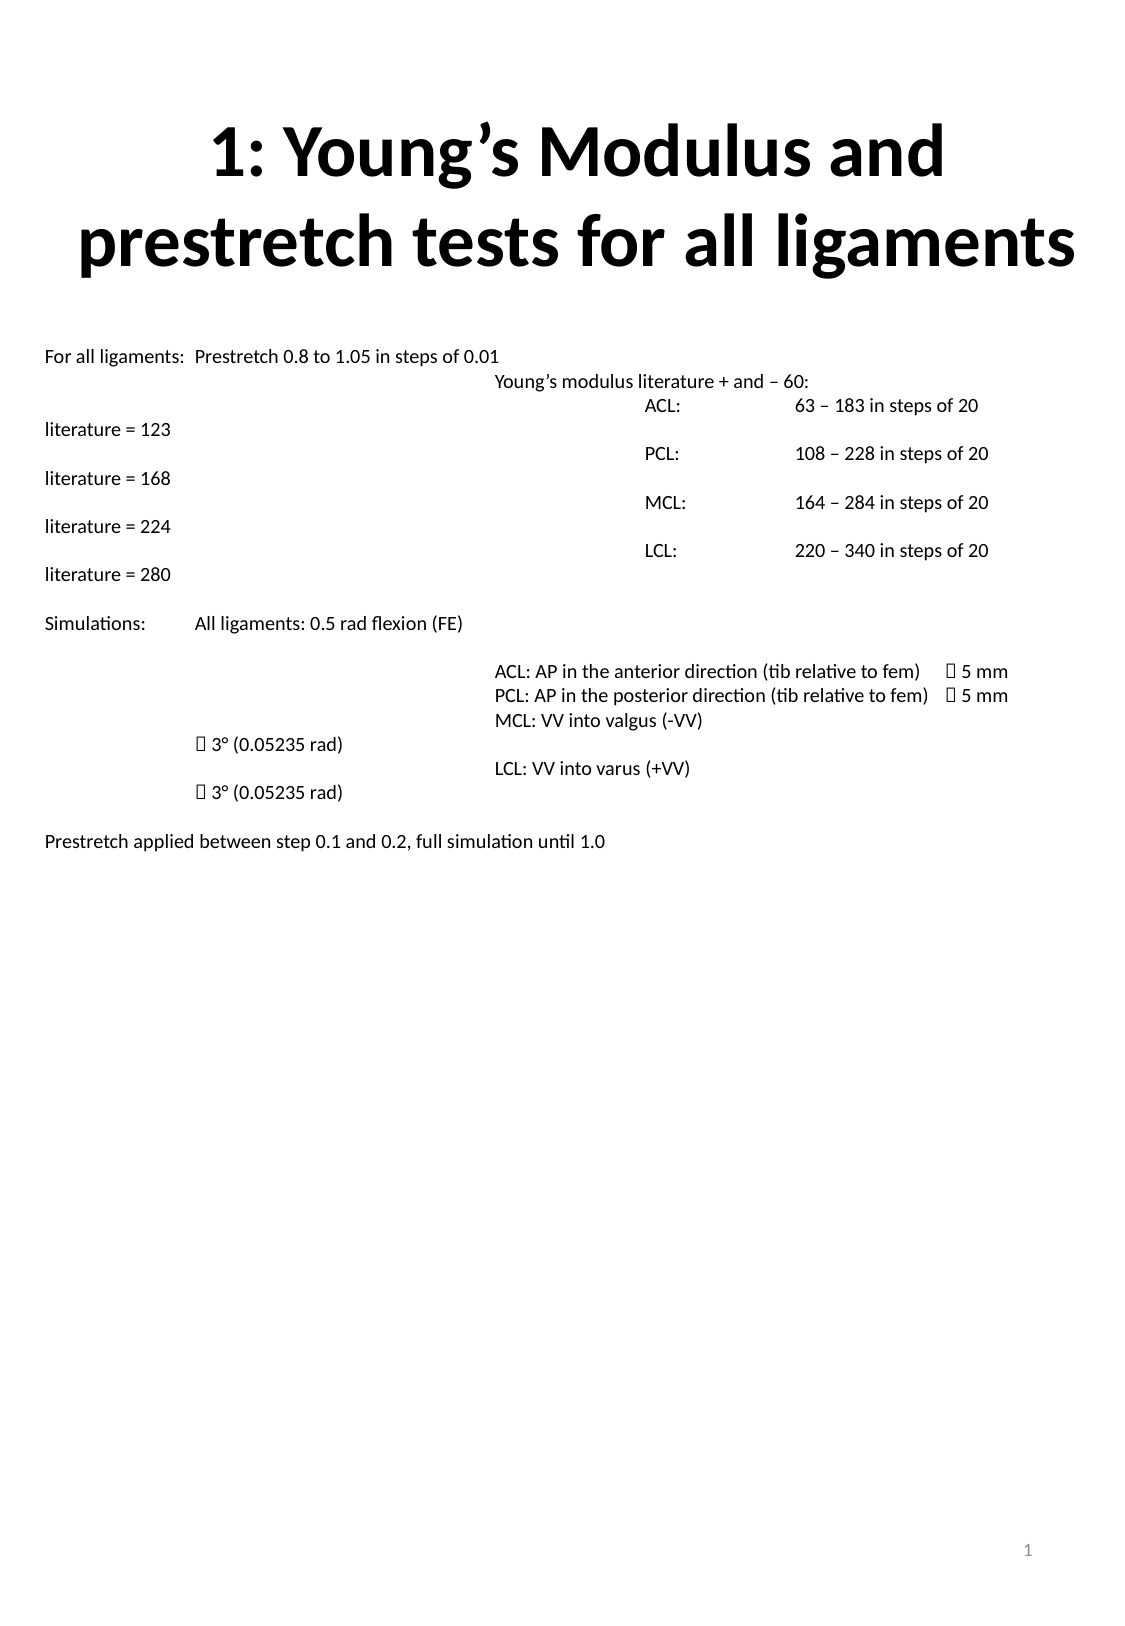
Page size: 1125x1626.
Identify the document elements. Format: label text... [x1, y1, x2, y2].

text_box 1: Young’s Modulus and prestretch tests for all ligaments For all ligaments: Prestretch 0.8 to 1.05 in steps of 0.01 Young’s modulus literature + and – 60: ACL: 63 – 183 in steps of 20 literature = 123 PCL: 108 – 228 in steps of 20 literature = 168 MCL: 164 – 284 in steps of 20 literature = 224 LCL: 220 – 340 in steps of 20 literature = 280 Simulations: All ligaments: 0.5 rad flexion (FE) ACL: AP in the anterior direction (tib relative to fem)  5 mm PCL: AP in the posterior direction (tib relative to fem)  5 mm MCL: VV into valgus (-VV)  3° (0.05235 rad) LCL: VV into varus (+VV)  3° (0.05235 rad) Prestretch applied between step 0.1 and 0.2, full simulation until 1.0 [30, 94, 1125, 860]
slide_number 1 [794, 1506, 1048, 1593]
